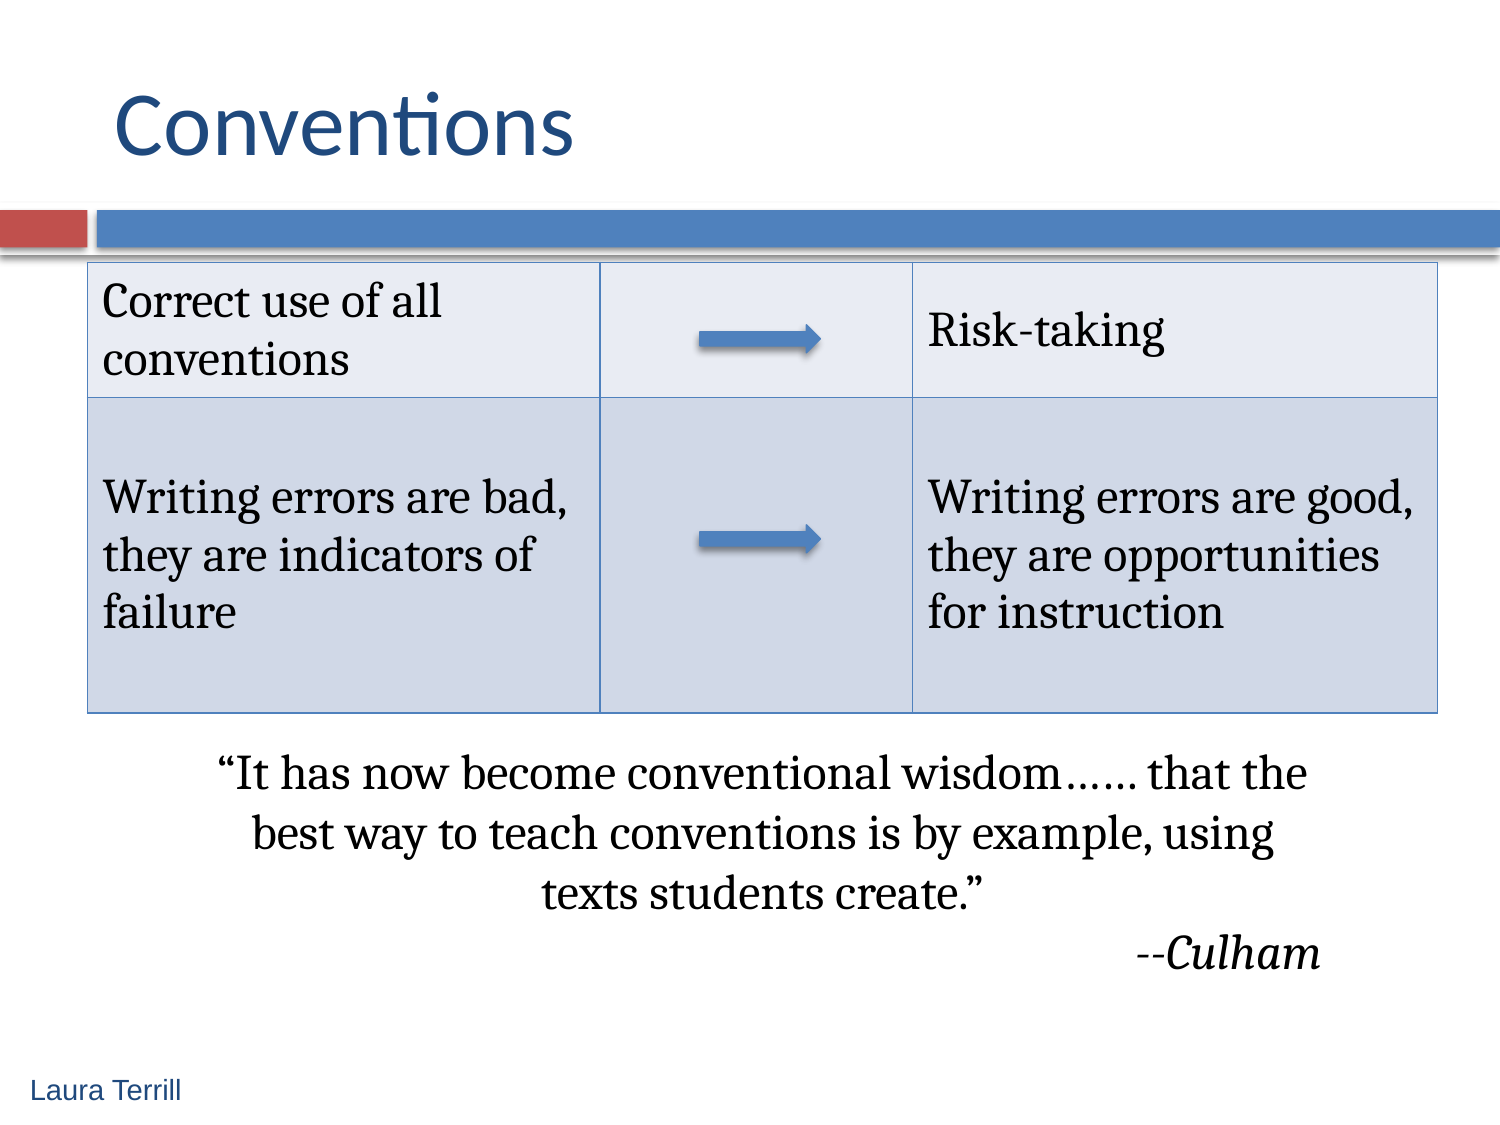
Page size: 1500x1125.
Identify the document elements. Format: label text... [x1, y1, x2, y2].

table_header [601, 263, 912, 397]
table_cell Writing errors are good, they are opportunities for instruction [913, 398, 1437, 712]
footer Laura Terrill [14, 1063, 904, 1124]
table_cell Writing errors are bad, they are indicators of failure [88, 398, 599, 712]
title Conventions [99, 37, 1438, 200]
text_box “It has now become conventional wisdom…… that the best way to teach conventions is by example, using texts students create.” --Culham [188, 731, 1337, 987]
table_header Risk-taking [913, 263, 1437, 397]
text_box [699, 524, 821, 554]
text_box [699, 324, 821, 354]
table_header Correct use of all conventions [88, 263, 599, 397]
text_box [815, 714, 1402, 894]
table_cell [601, 398, 912, 712]
